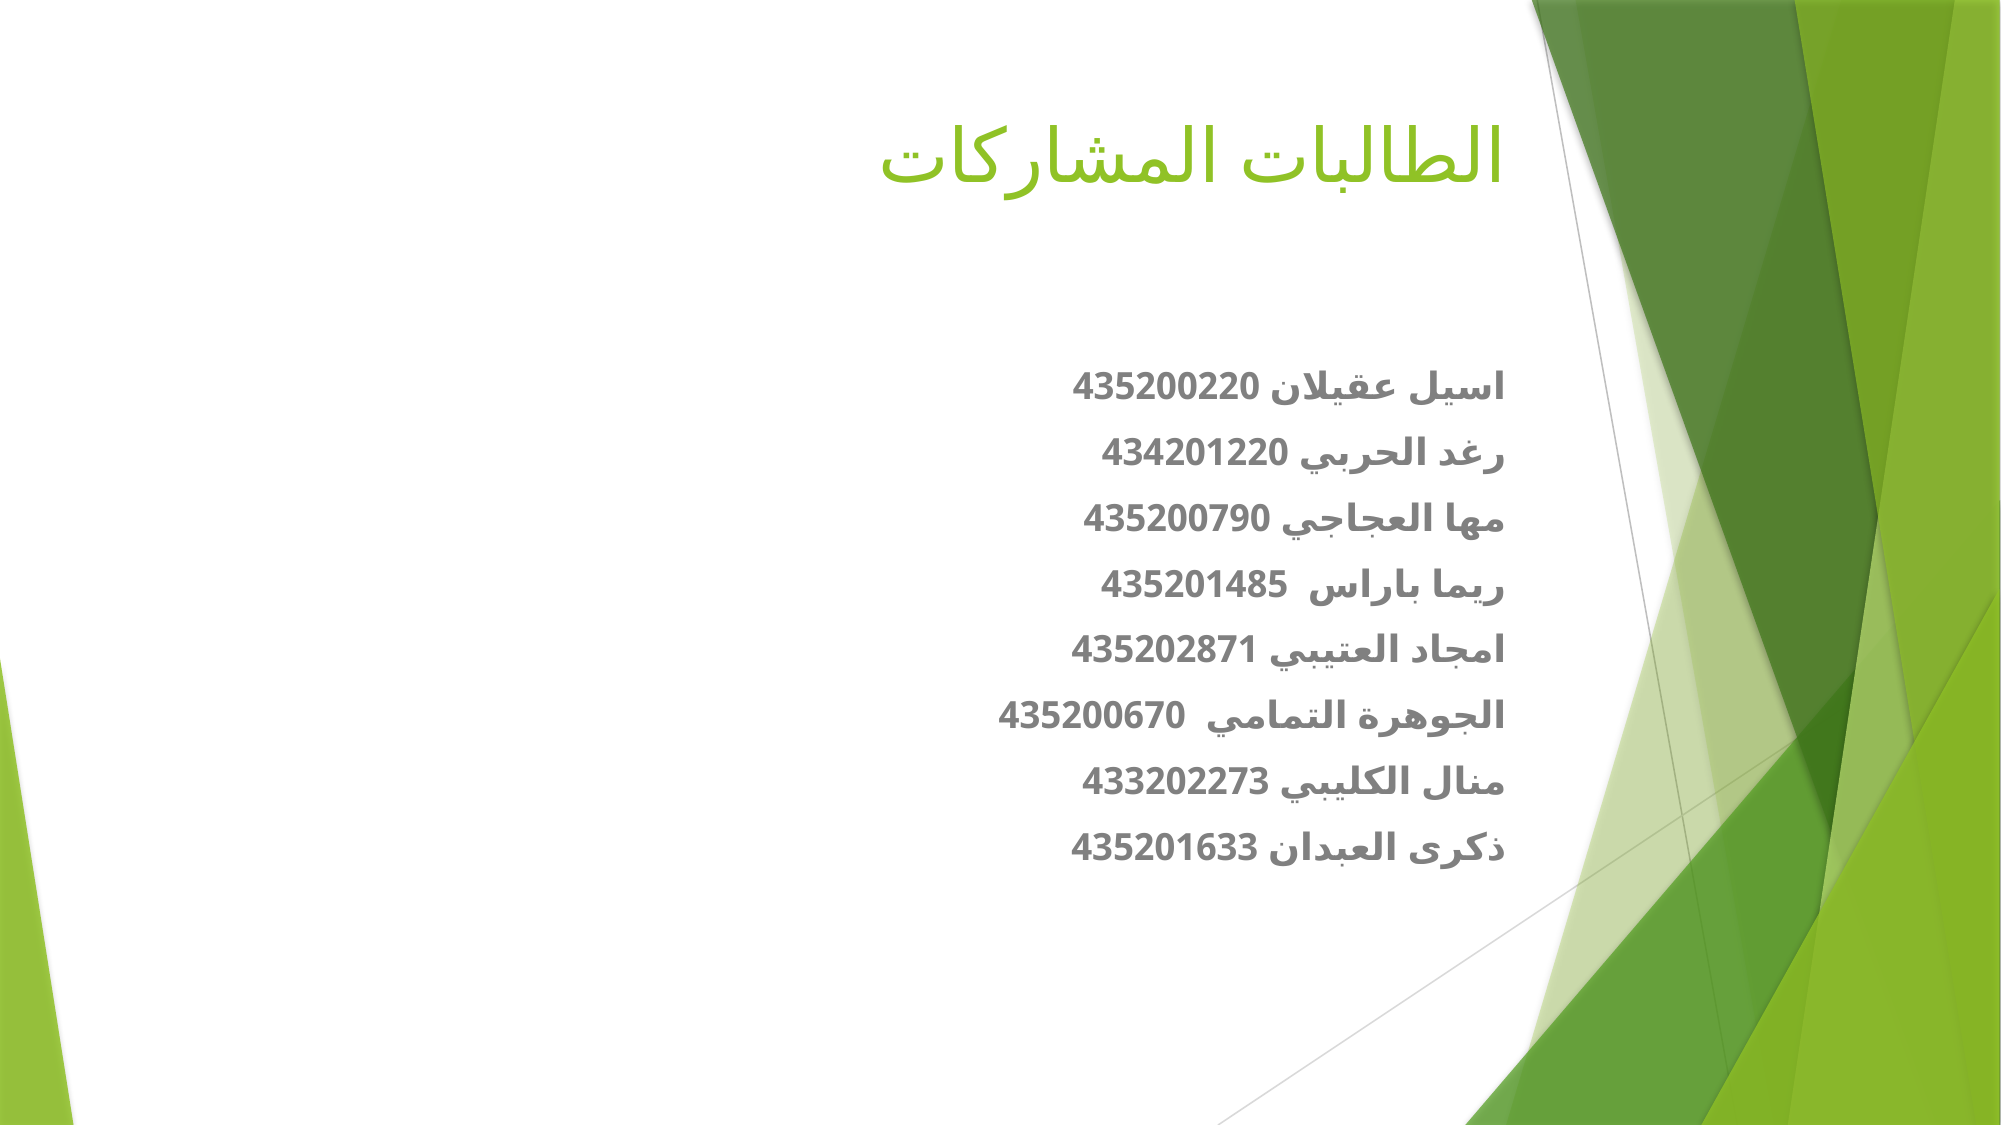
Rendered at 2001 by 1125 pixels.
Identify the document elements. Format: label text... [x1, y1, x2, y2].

list اسيل عقيلان 435200220 رغد الحربي 434201220 مها العجاجي 435200790 ريما باراس 435201485 امجاد العتيبي 435202871 الجوهرة التمامي 435200670 منال الكليبي 433202273 ذكرى العبدان 435201633 [111, 354, 1522, 992]
title الطالبات المشاركات [111, 99, 1522, 317]
